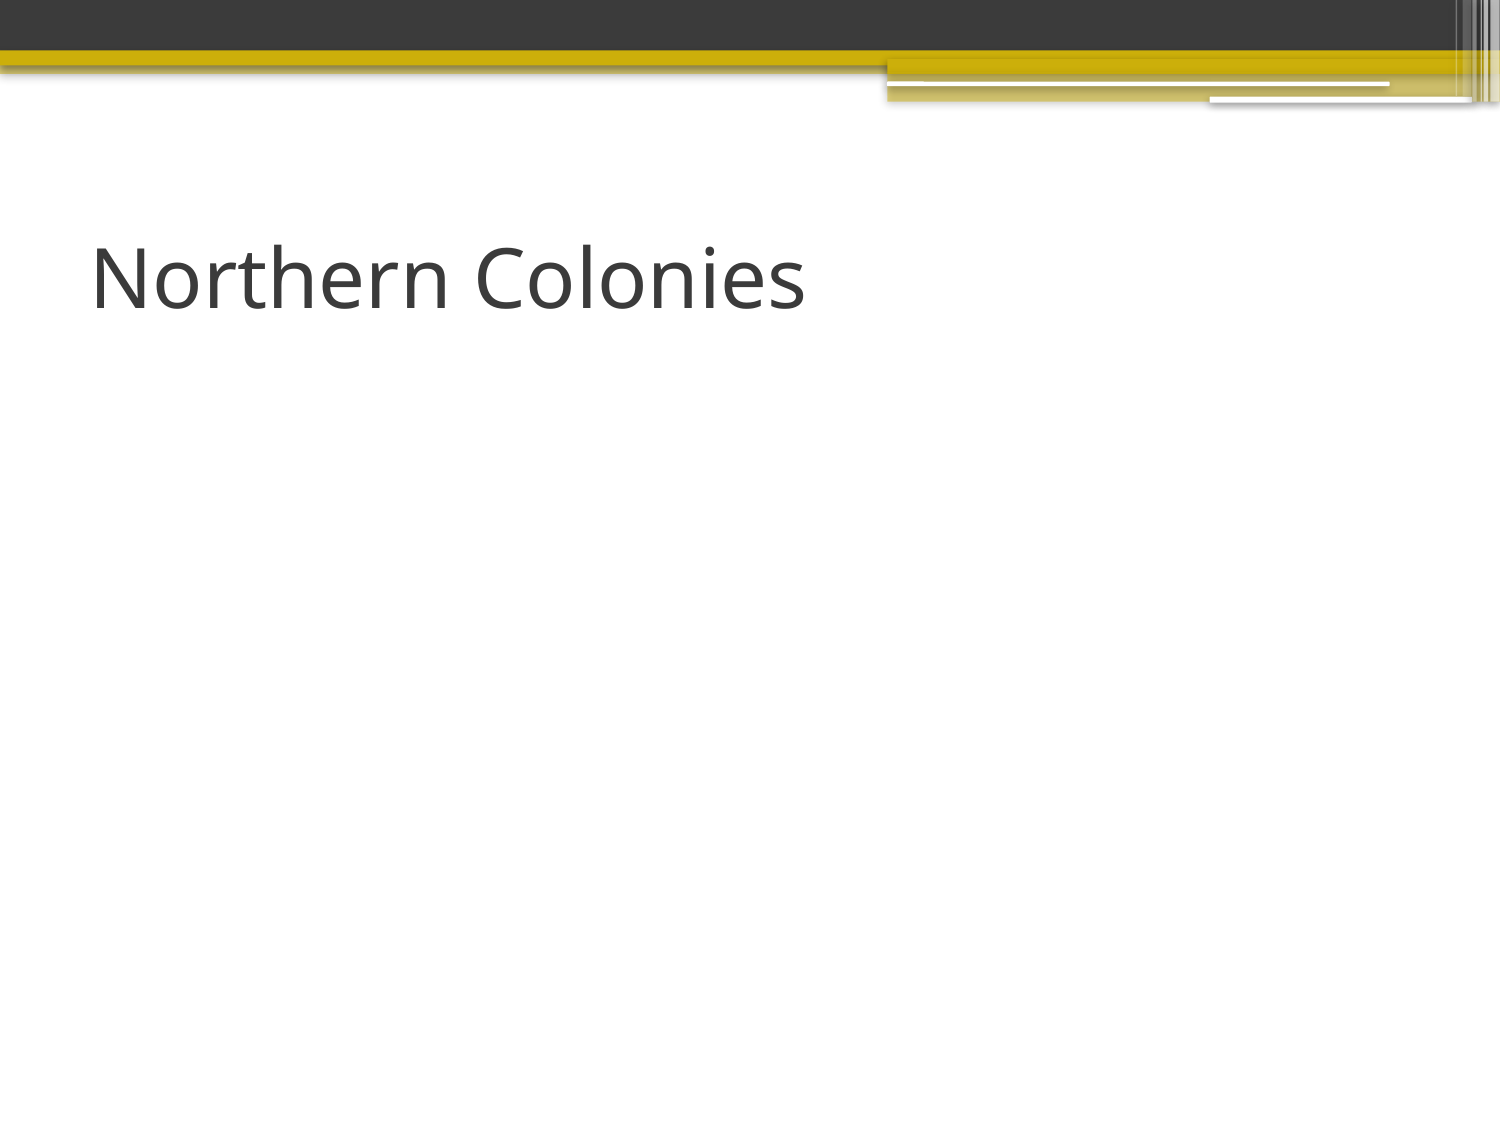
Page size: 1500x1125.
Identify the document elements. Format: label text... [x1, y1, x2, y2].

title Northern Colonies [75, 187, 1425, 363]
